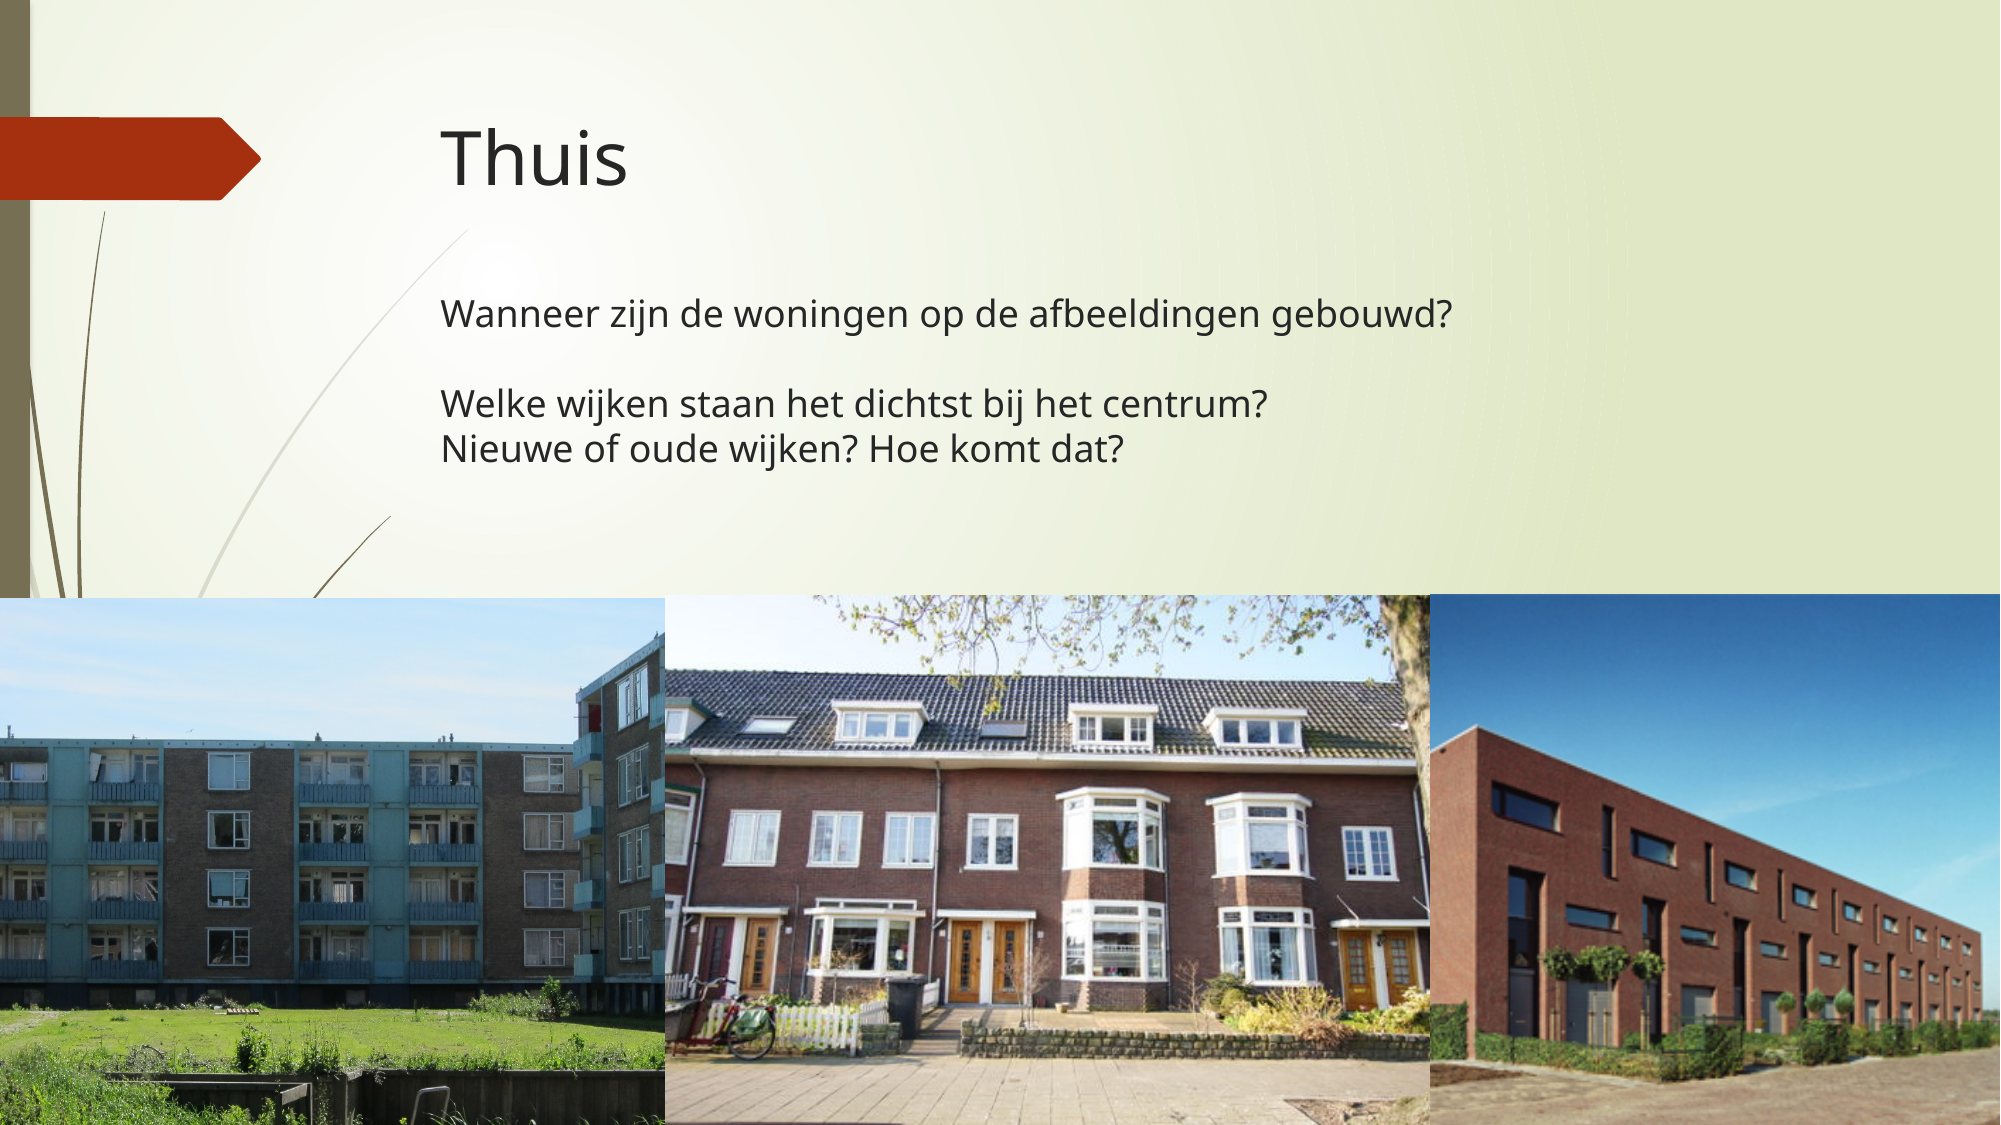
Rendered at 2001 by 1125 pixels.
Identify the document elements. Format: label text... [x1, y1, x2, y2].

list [1430, 593, 2000, 1125]
title Thuis Wanneer zijn de woningen op de afbeeldingen gebouwd? Welke wijken staan het dichtst bij het centrum? Nieuwe of oude wijken? Hoe komt dat? [425, 102, 1888, 597]
picture [0, 595, 1430, 1125]
